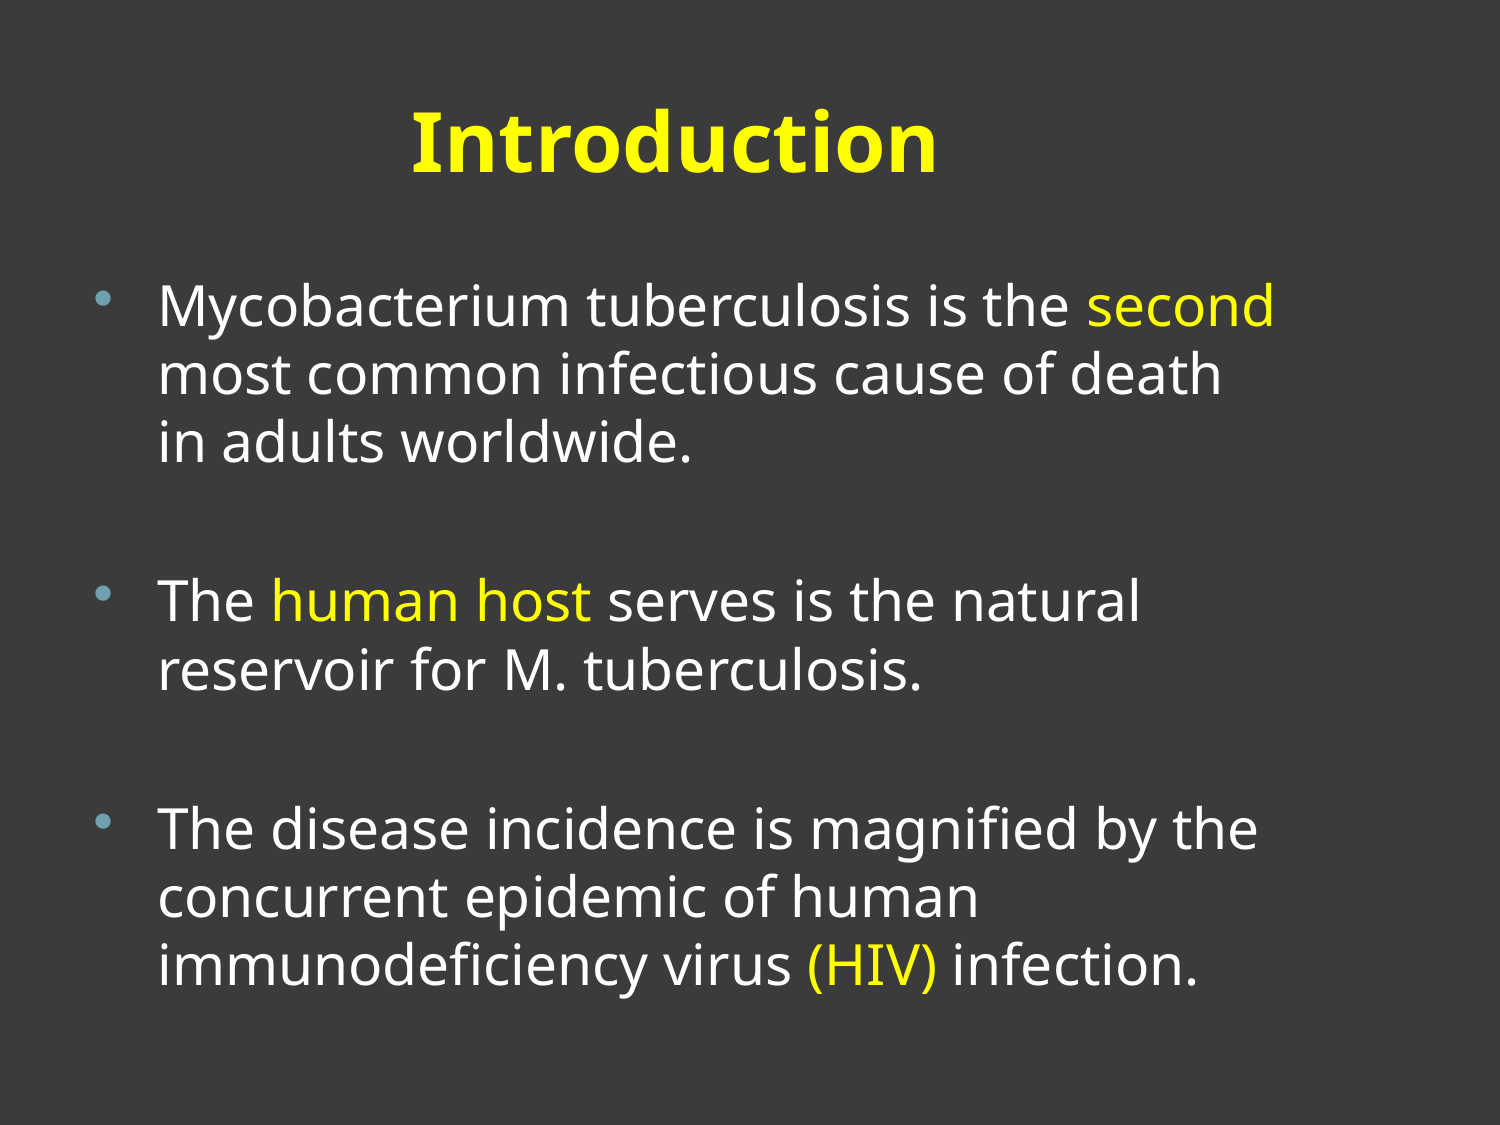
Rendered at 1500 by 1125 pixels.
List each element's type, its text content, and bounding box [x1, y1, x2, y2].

title Introduction [75, 45, 1300, 233]
list Mycobacterium tuberculosis is the second most common infectious cause of death in adults worldwide. The human host serves is the natural reservoir for M. tuberculosis. The disease incidence is magnified by the concurrent epidemic of human immunodeficiency virus (HIV) infection. [75, 262, 1300, 1005]
